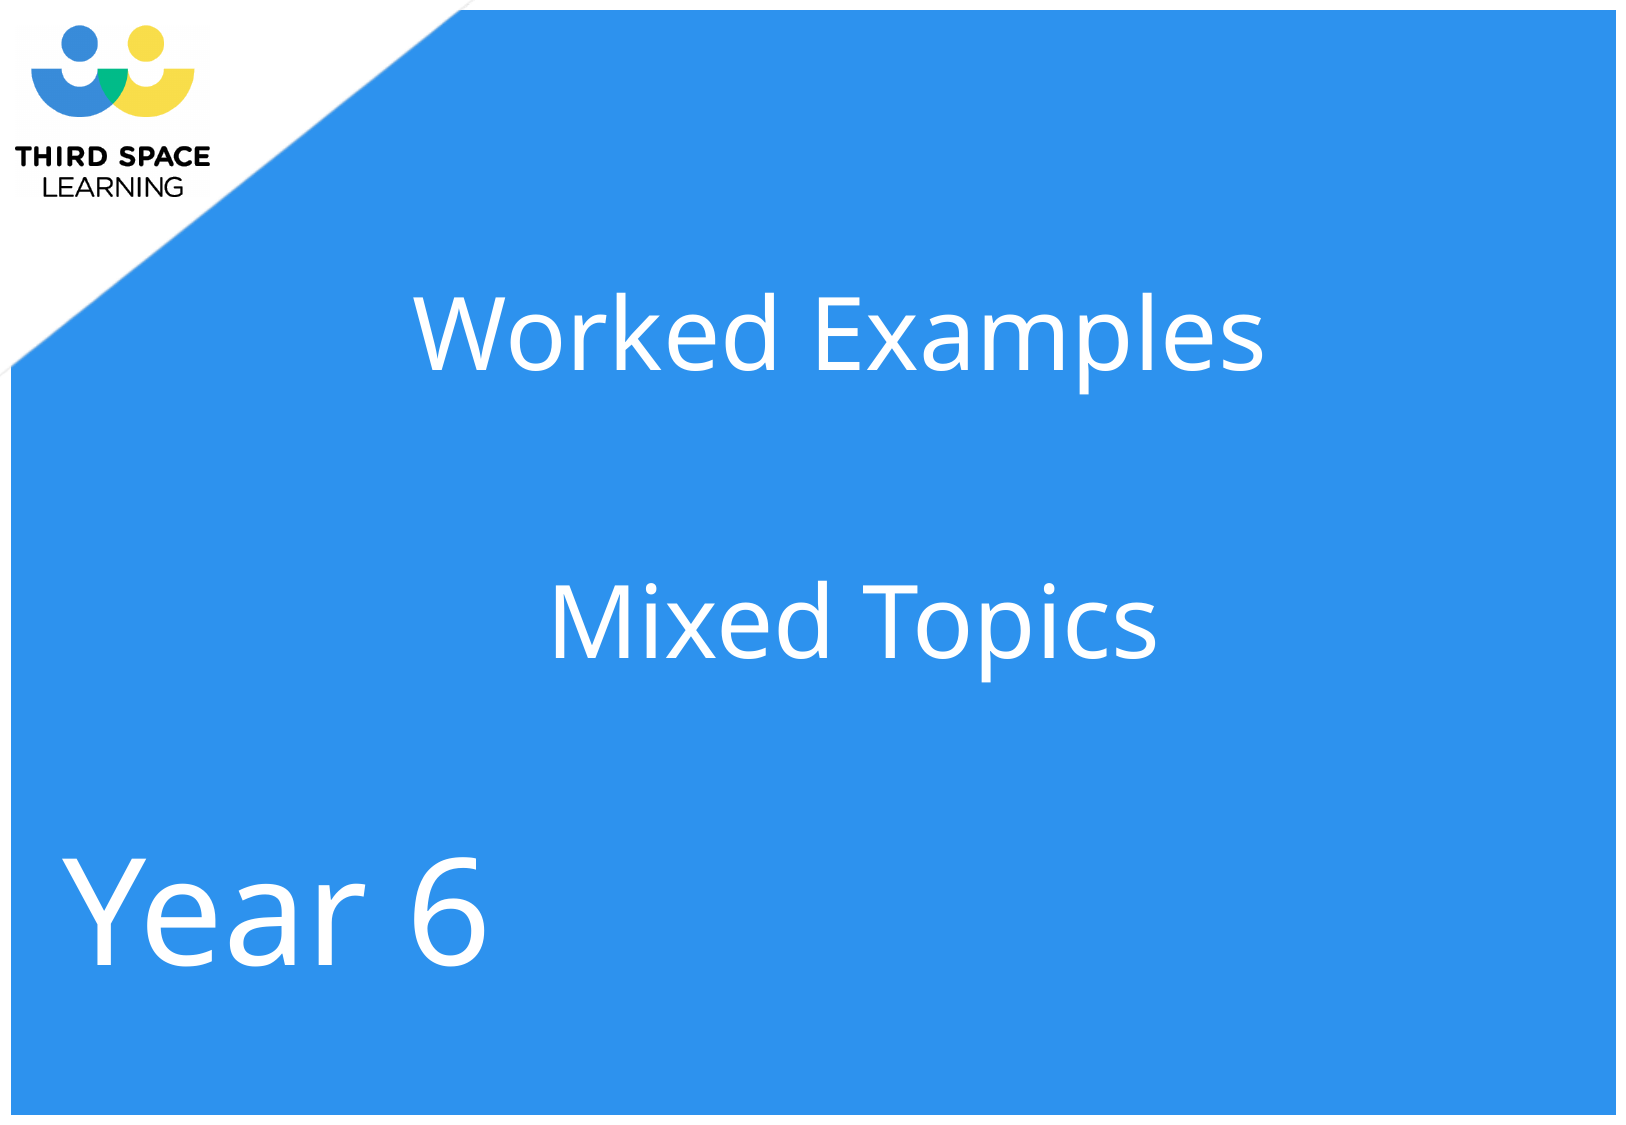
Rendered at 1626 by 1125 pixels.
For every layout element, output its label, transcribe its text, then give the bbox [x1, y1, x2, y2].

list Worked Examples Mixed Topics [105, 241, 1581, 693]
list Year 6 [27, 783, 535, 976]
picture [0, 0, 1625, 1125]
